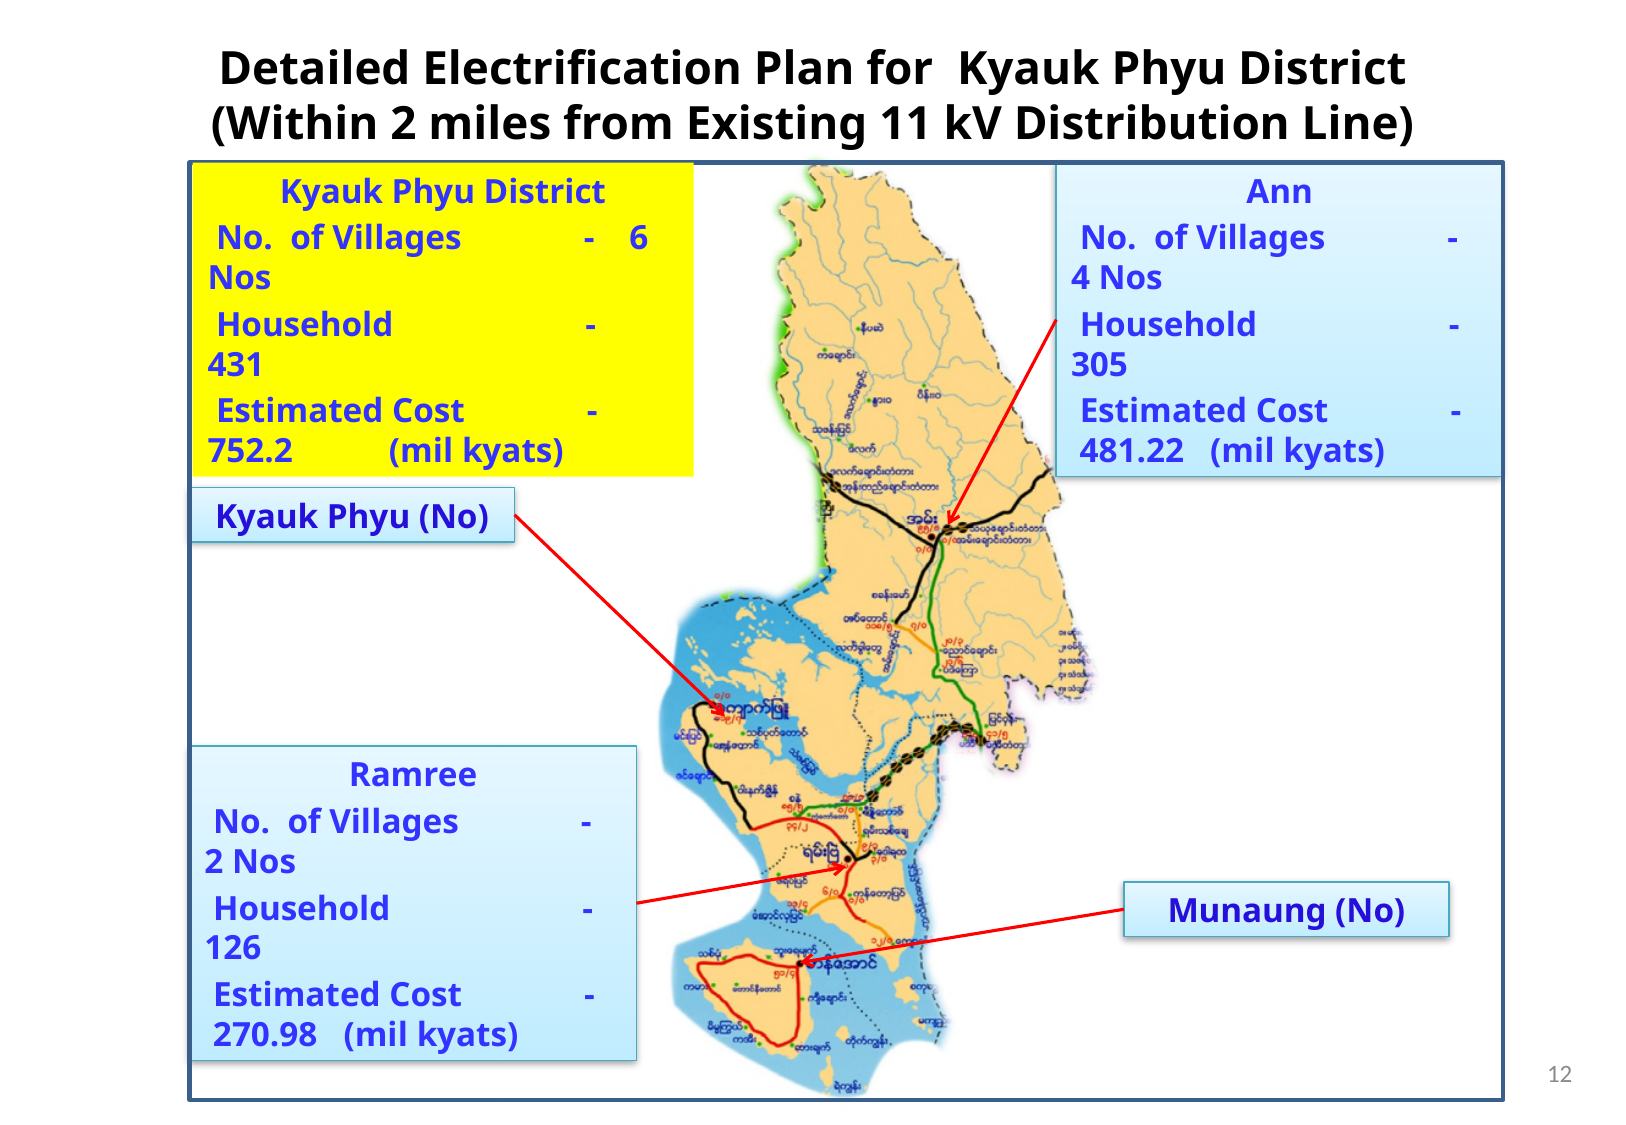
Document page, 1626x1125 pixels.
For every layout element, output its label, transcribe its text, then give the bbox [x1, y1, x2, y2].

slide_number 12 [1263, 1042, 1588, 1103]
text_box [1263, 188, 1505, 1042]
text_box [799, 909, 1125, 963]
text_box Detailed Electrification Plan for Kyauk Phyu District (Within 2 miles from Existing 11 kV Distribution Line) [81, 0, 1544, 188]
text_box [187, 188, 495, 1102]
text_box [947, 282, 1057, 526]
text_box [514, 514, 726, 717]
picture [500, 137, 1258, 1125]
text_box Kyauk Phyu District No. of Villages - 6 Nos Household - 431 Estimated Cost - 752.2 (mil kyats) [192, 188, 495, 477]
